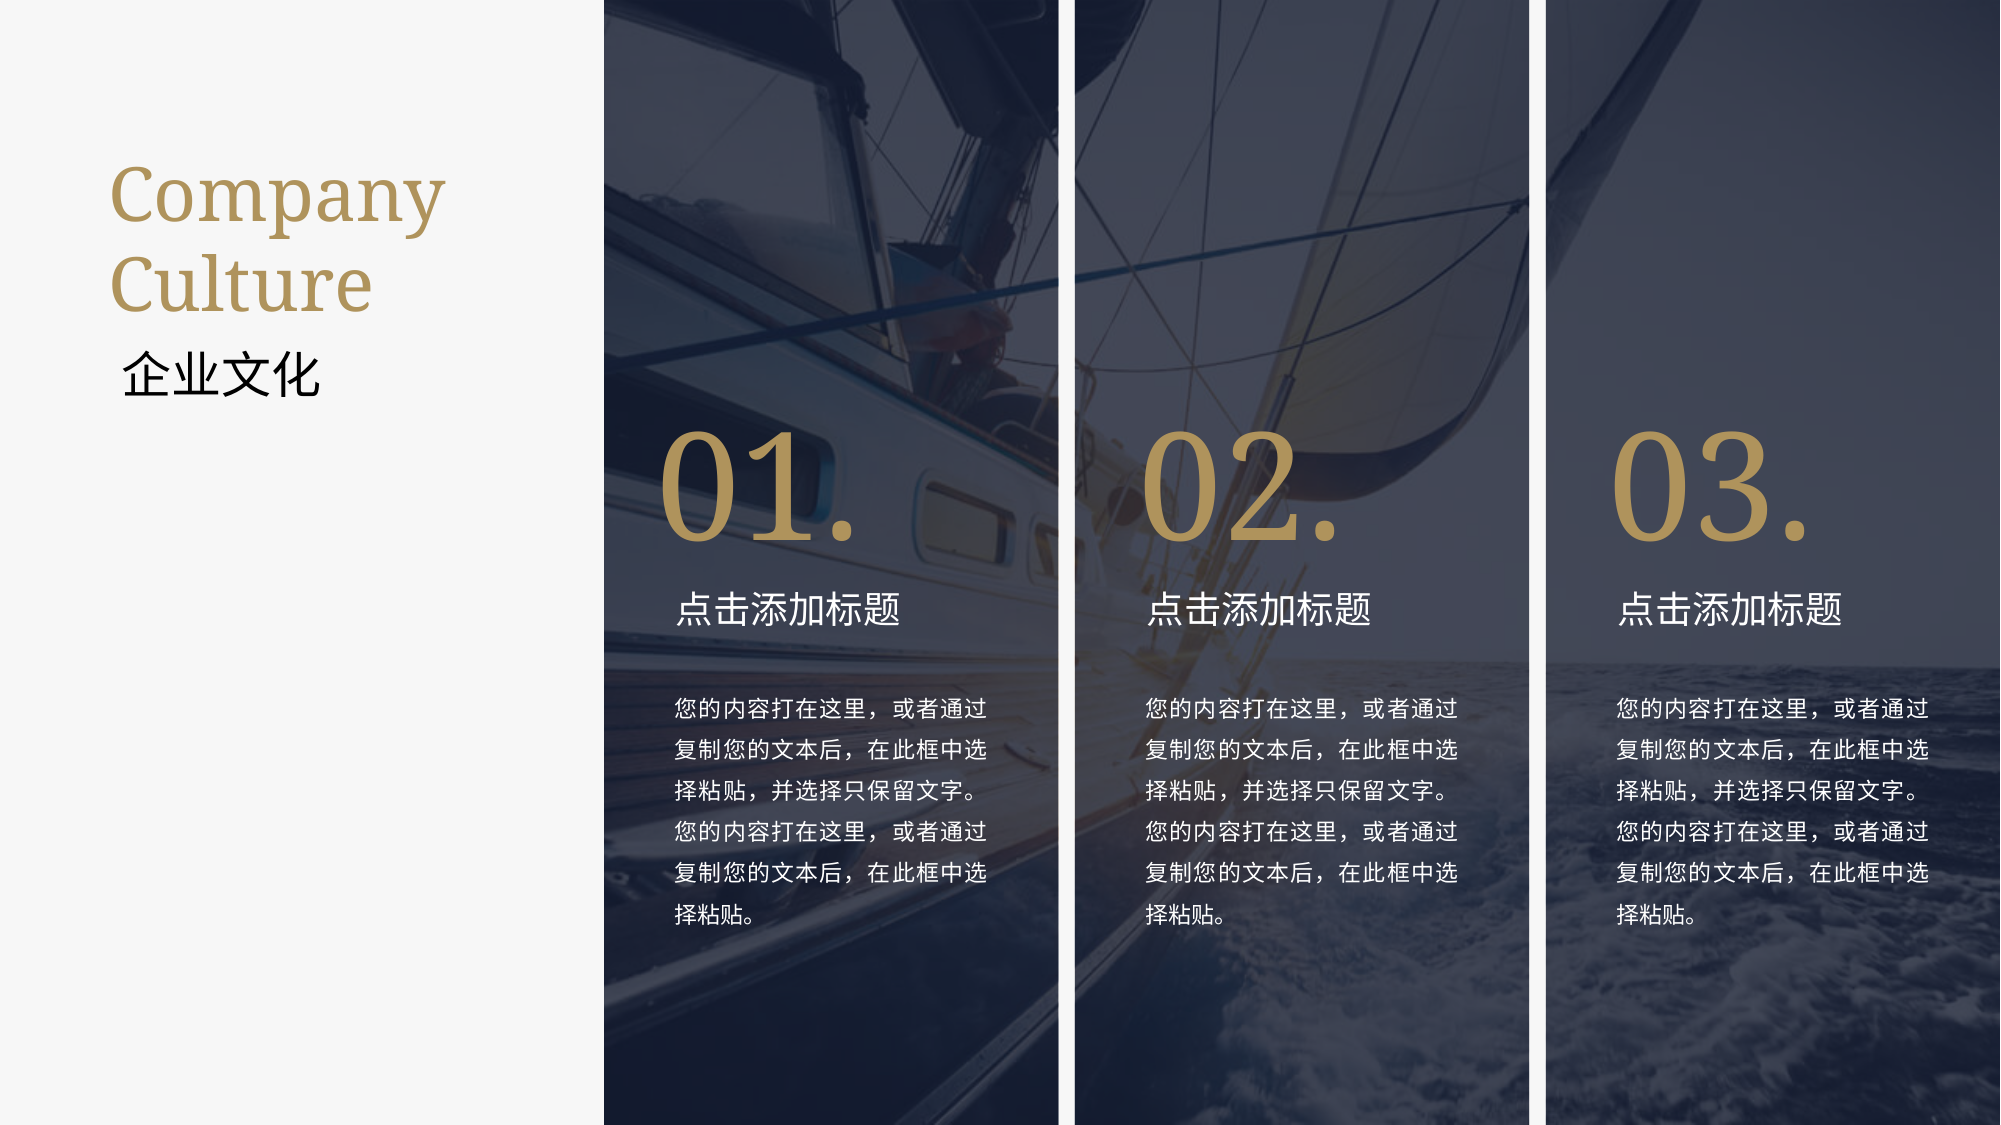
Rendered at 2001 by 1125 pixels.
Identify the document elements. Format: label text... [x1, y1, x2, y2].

text_box 企业文化 [106, 336, 337, 411]
text_box [1074, 0, 1530, 1125]
text_box [1545, 0, 2000, 1125]
text_box Company Culture [93, 139, 461, 334]
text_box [1130, 382, 1474, 939]
text_box [603, 0, 1059, 1125]
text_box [1601, 382, 1945, 939]
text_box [659, 382, 1003, 939]
